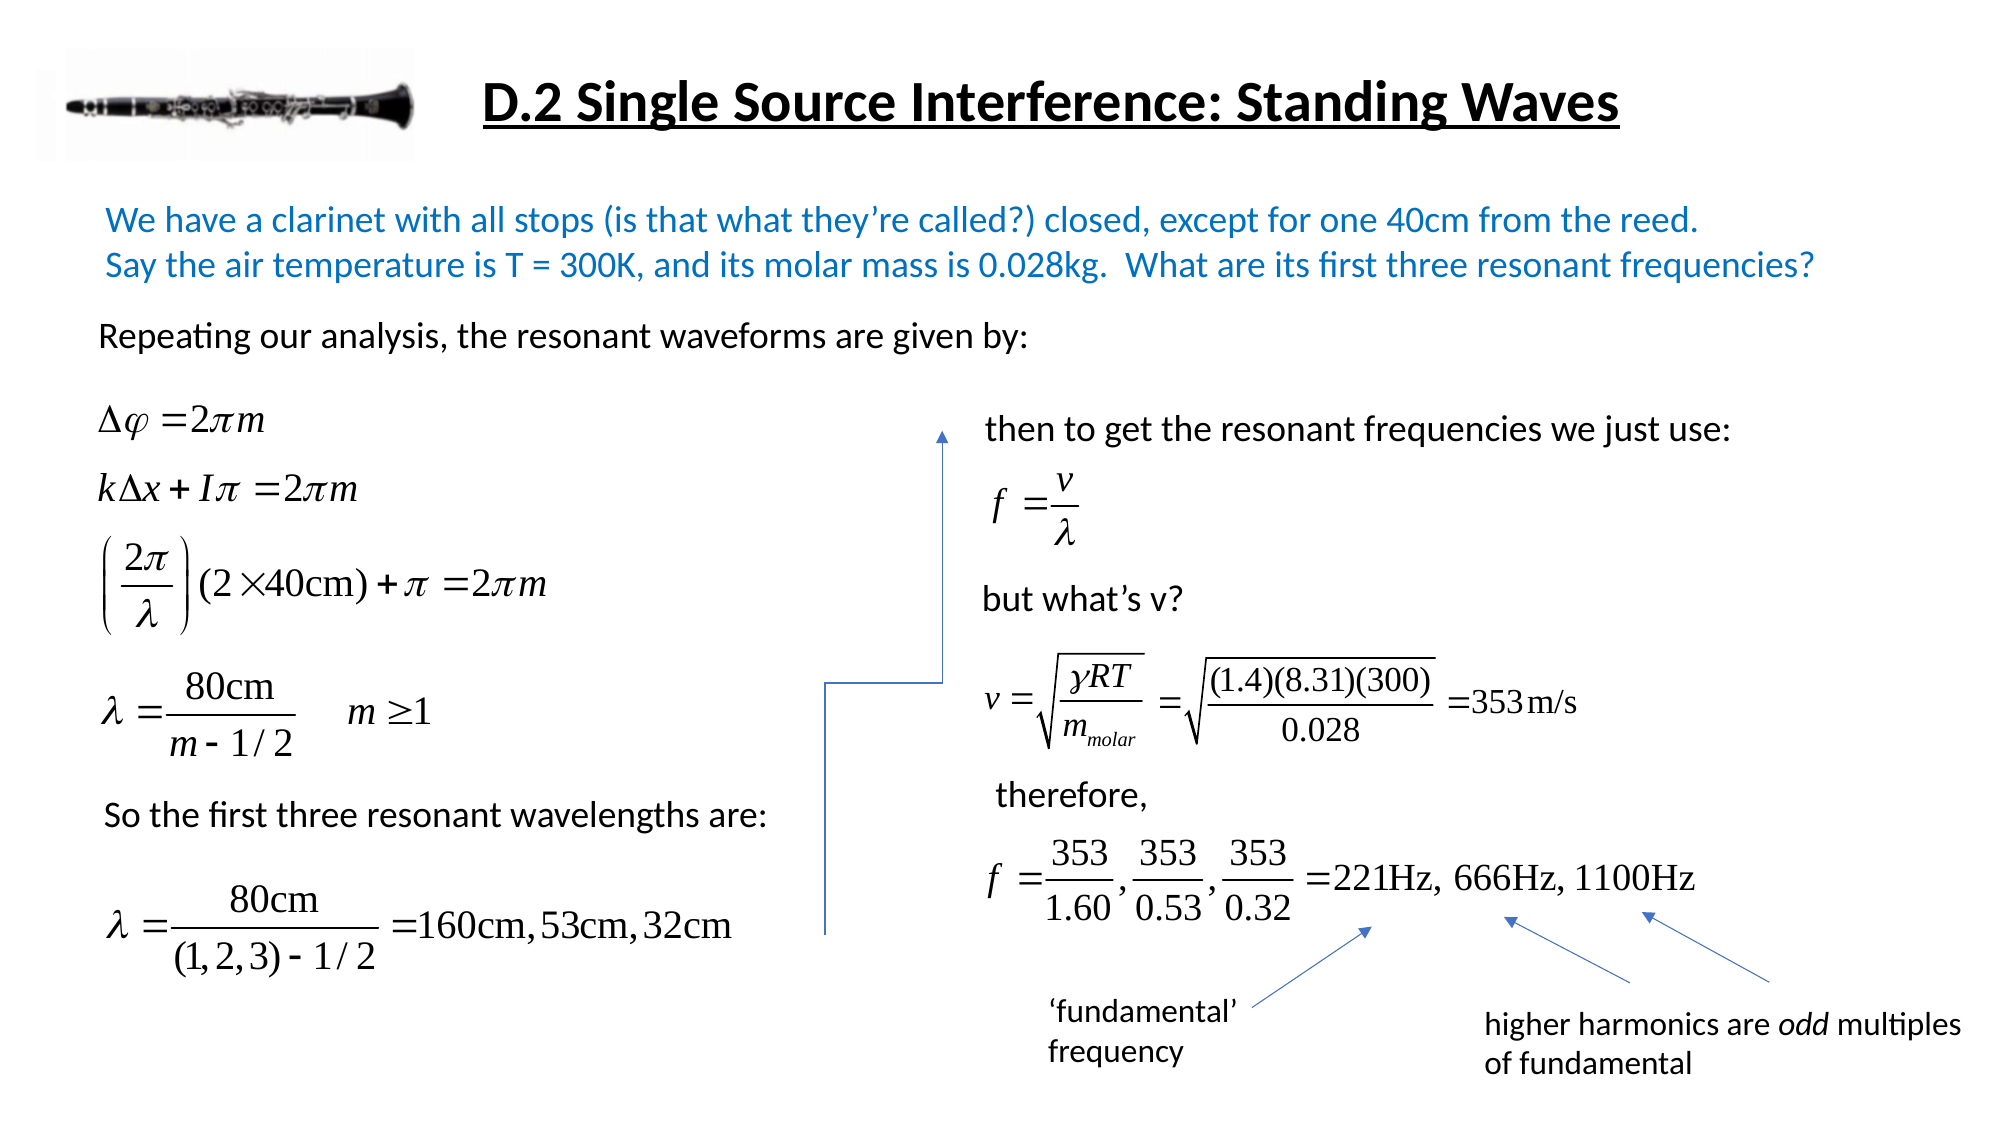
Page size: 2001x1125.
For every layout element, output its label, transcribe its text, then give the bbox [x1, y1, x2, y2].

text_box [1150, 649, 1585, 752]
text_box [1641, 912, 1770, 983]
text_box So the first three resonant wavelengths are: [88, 782, 784, 843]
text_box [974, 829, 1705, 929]
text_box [979, 645, 1153, 757]
text_box We have a clarinet with all stops (is that what they’re called?) closed, except for one 40cm from the reed. Say the air temperature is T = 300K, and its molar mass is 0.028kg. What are its first three resonant frequencies? [90, 187, 1834, 293]
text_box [99, 873, 742, 986]
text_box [979, 454, 1086, 554]
text_box higher harmonics are odd multiples of fundamental [1469, 994, 1985, 1089]
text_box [91, 395, 274, 450]
text_box D.2 Single Source Interference: Standing Waves [467, 63, 1719, 147]
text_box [94, 660, 436, 766]
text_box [1503, 916, 1630, 983]
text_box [94, 528, 555, 644]
text_box therefore, [980, 763, 1164, 823]
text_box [631, 624, 1136, 742]
text_box but what’s v? [967, 566, 1200, 626]
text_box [91, 464, 365, 512]
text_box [1251, 926, 1372, 1008]
text_box Repeating our analysis, the resonant waveforms are given by: [83, 304, 1045, 364]
text_box then to get the resonant frequencies we just use: [970, 396, 1748, 456]
text_box ‘fundamental’ frequency [1033, 982, 1261, 1077]
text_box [36, 42, 448, 162]
